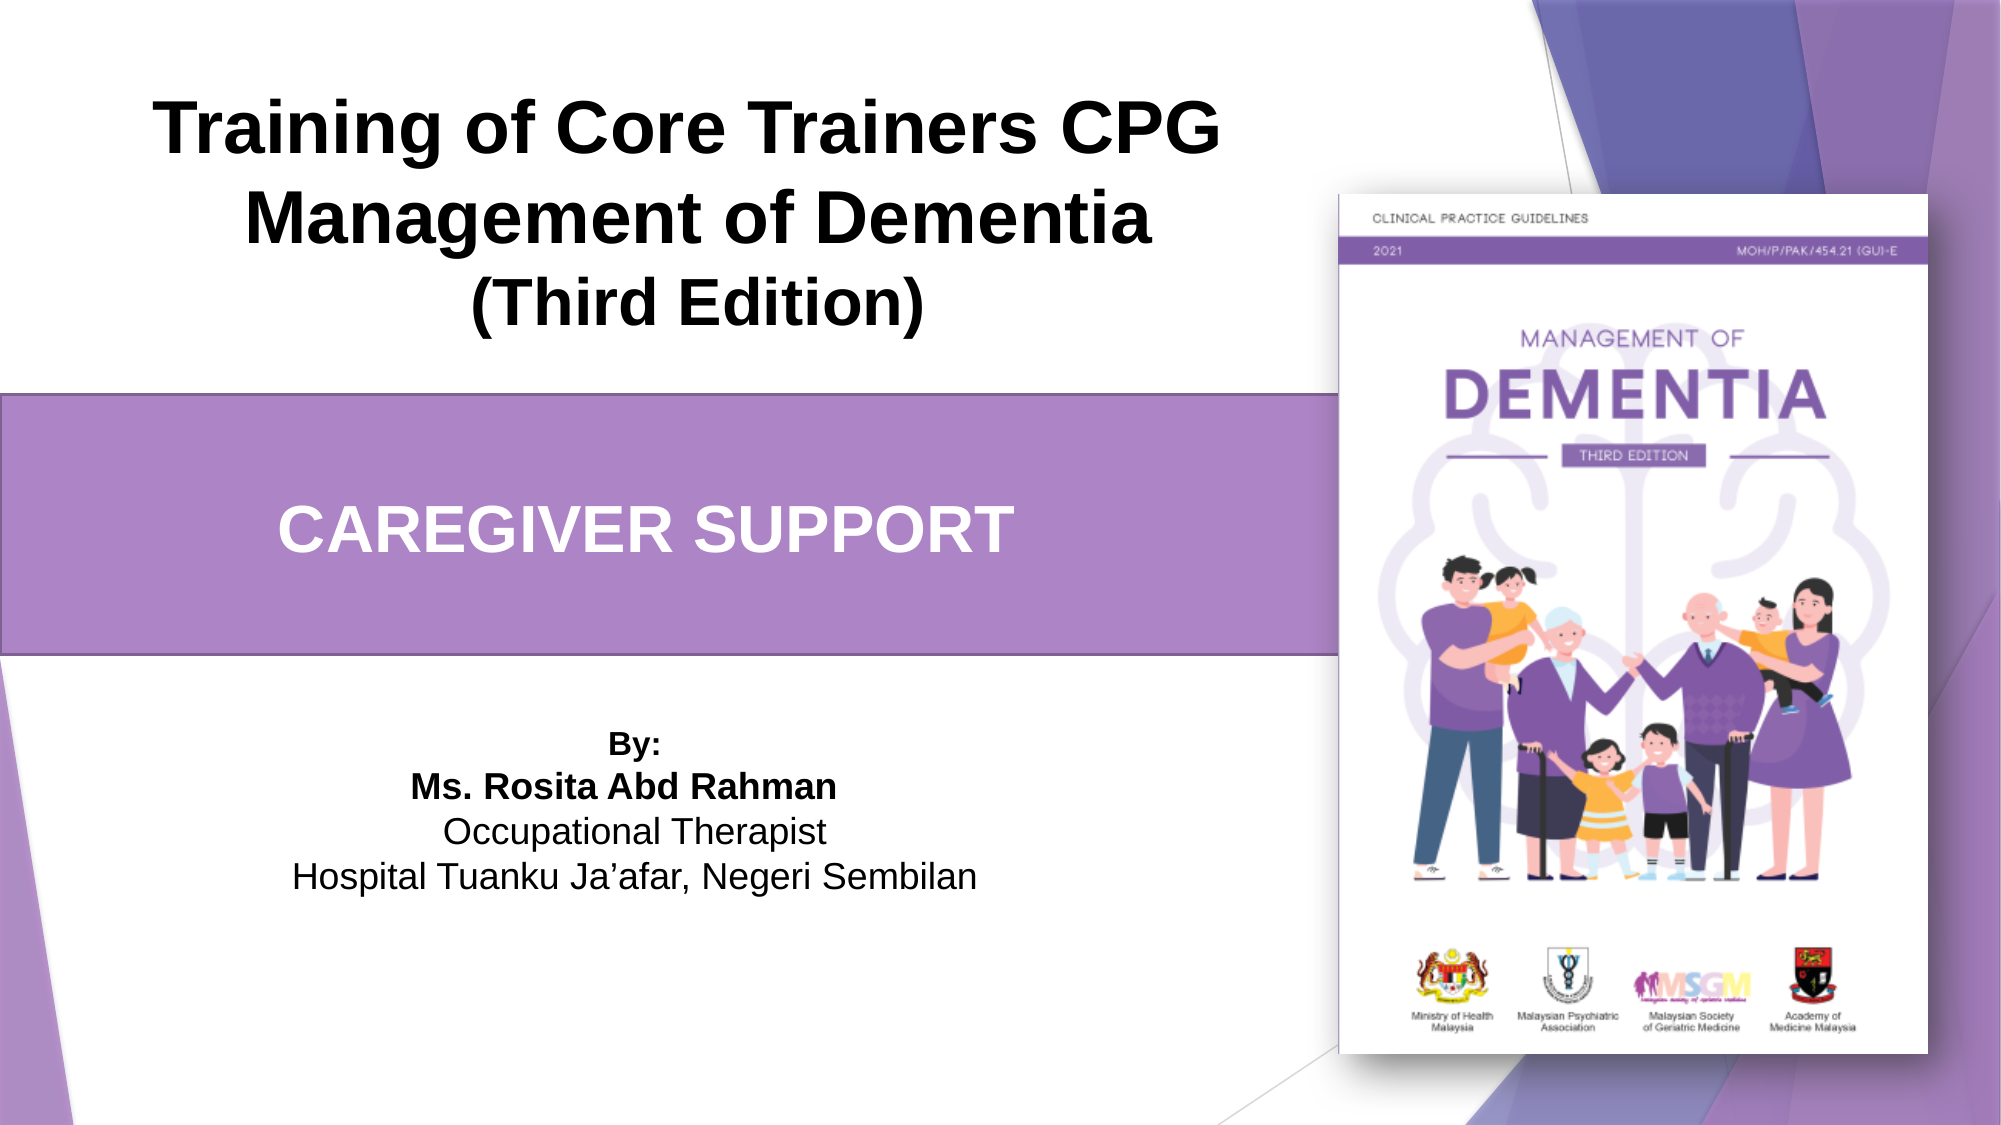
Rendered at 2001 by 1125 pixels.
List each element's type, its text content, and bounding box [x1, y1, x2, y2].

text_box CAREGIVER SUPPORT [50, 478, 1244, 574]
text_box [0, 393, 1320, 656]
text_box Training of Core Trainers CPG Management of Dementia (Third Edition) [25, 71, 1372, 392]
text_box By: Ms. Rosita Abd Rahman Occupational Therapist Hospital Tuanku Ja’afar, Negeri Sembilan [72, 714, 1198, 905]
picture [1337, 194, 1929, 1055]
